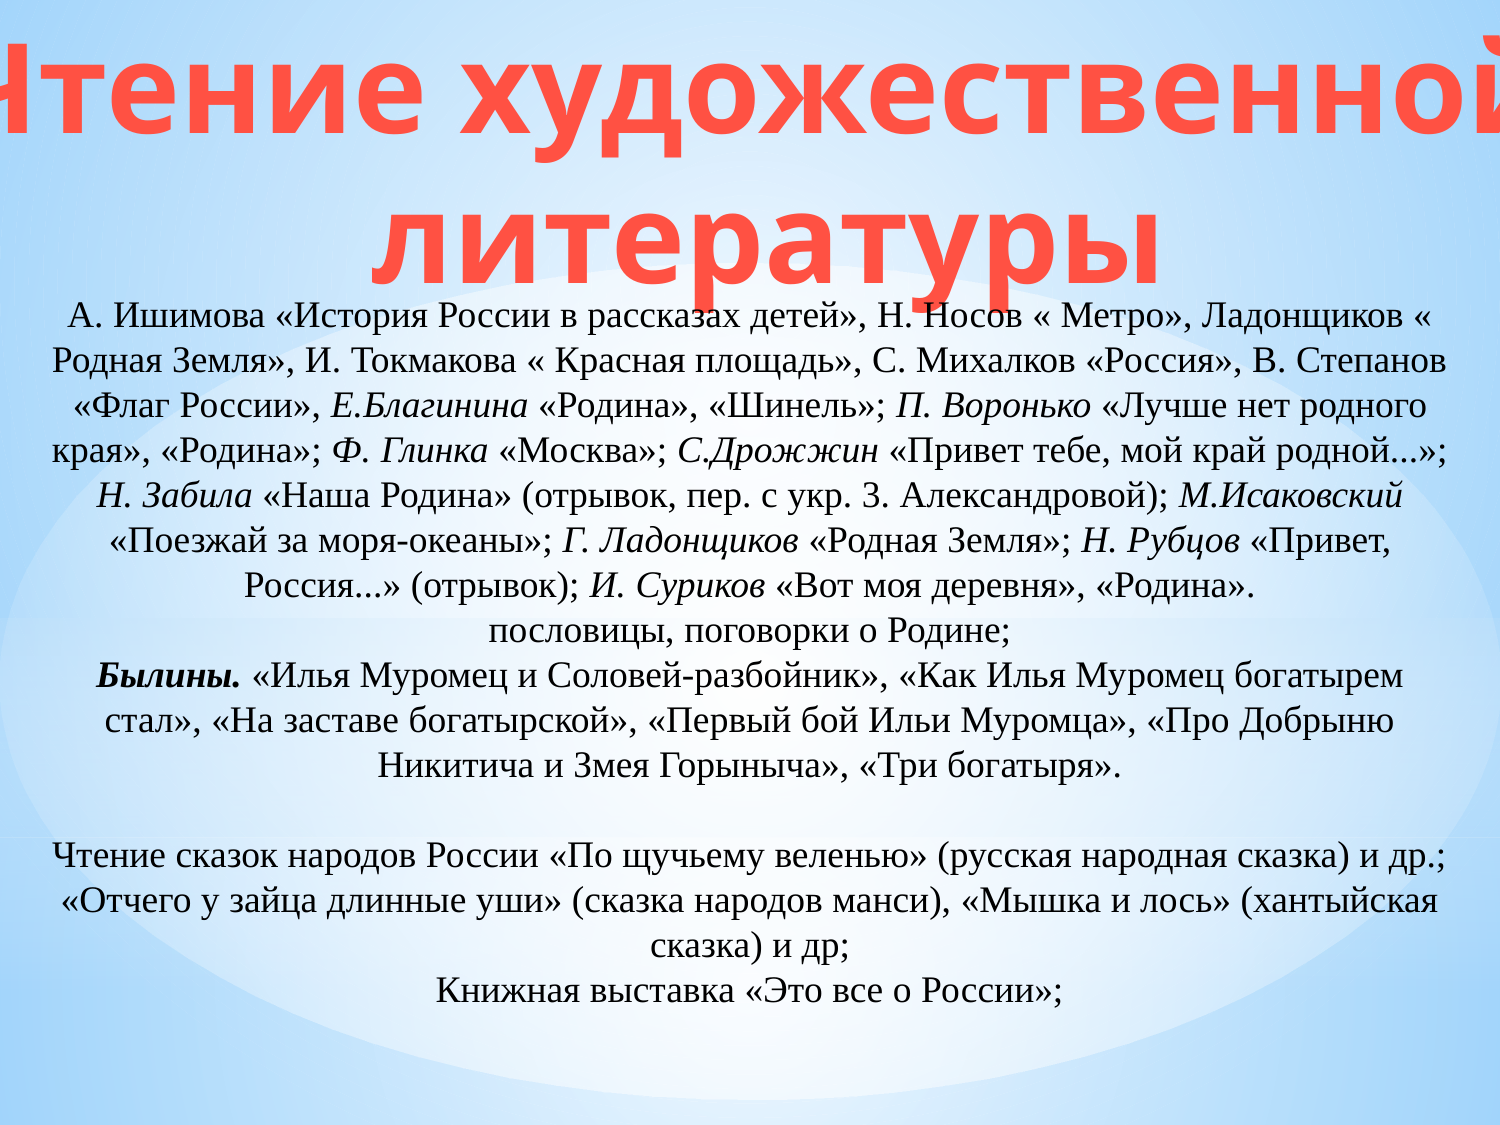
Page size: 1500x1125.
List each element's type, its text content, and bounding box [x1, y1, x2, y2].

text_box А. Ишимова «История России в рассказах детей», Н. Носов « Метро», Ладонщиков « Родная Земля», И. Токмакова « Красная площадь», С. Михалков «Россия», В. Степанов «Флаг России», Е.Благинина «Родина», «Шинель»; П. Воронько «Лучше нет родного края», «Родина»; Ф. Глинка «Москва»; С.Дрожжин «Привет тебе, мой край родной...»; Н. Забила «Наша Ро­дина» (отрывок, пер. с укр. 3. Александровой); М.Исаковский «Поез­жай за моря-океаны»; Г. Ладонщиков «Родная Земля»; Н. Рубцов «При­вет, Россия...» (отрывок); И. Суриков «Вот моя деревня», «Родина». пословицы, поговорки о Родине; Былины. «Илья Муромец и Соловей-разбойник», «Как Илья Му­ромец богатырем стал», «На заставе богатырской», «Первый бой Ильи Муромца», «Про Добрыню Никитича и Змея Горыныча», «Три богатыря». Чтение сказок народов России «По щучьему веленью» (русская народная сказка) и др.; «Отчего у зайца длинные уши» (сказка народов манси), «Мышка и лось» (хантыйская сказка) и др; Книжная выставка «Это все о России»; [29, 282, 1471, 1017]
text_box Чтение художественной литературы [0, 1, 1500, 316]
